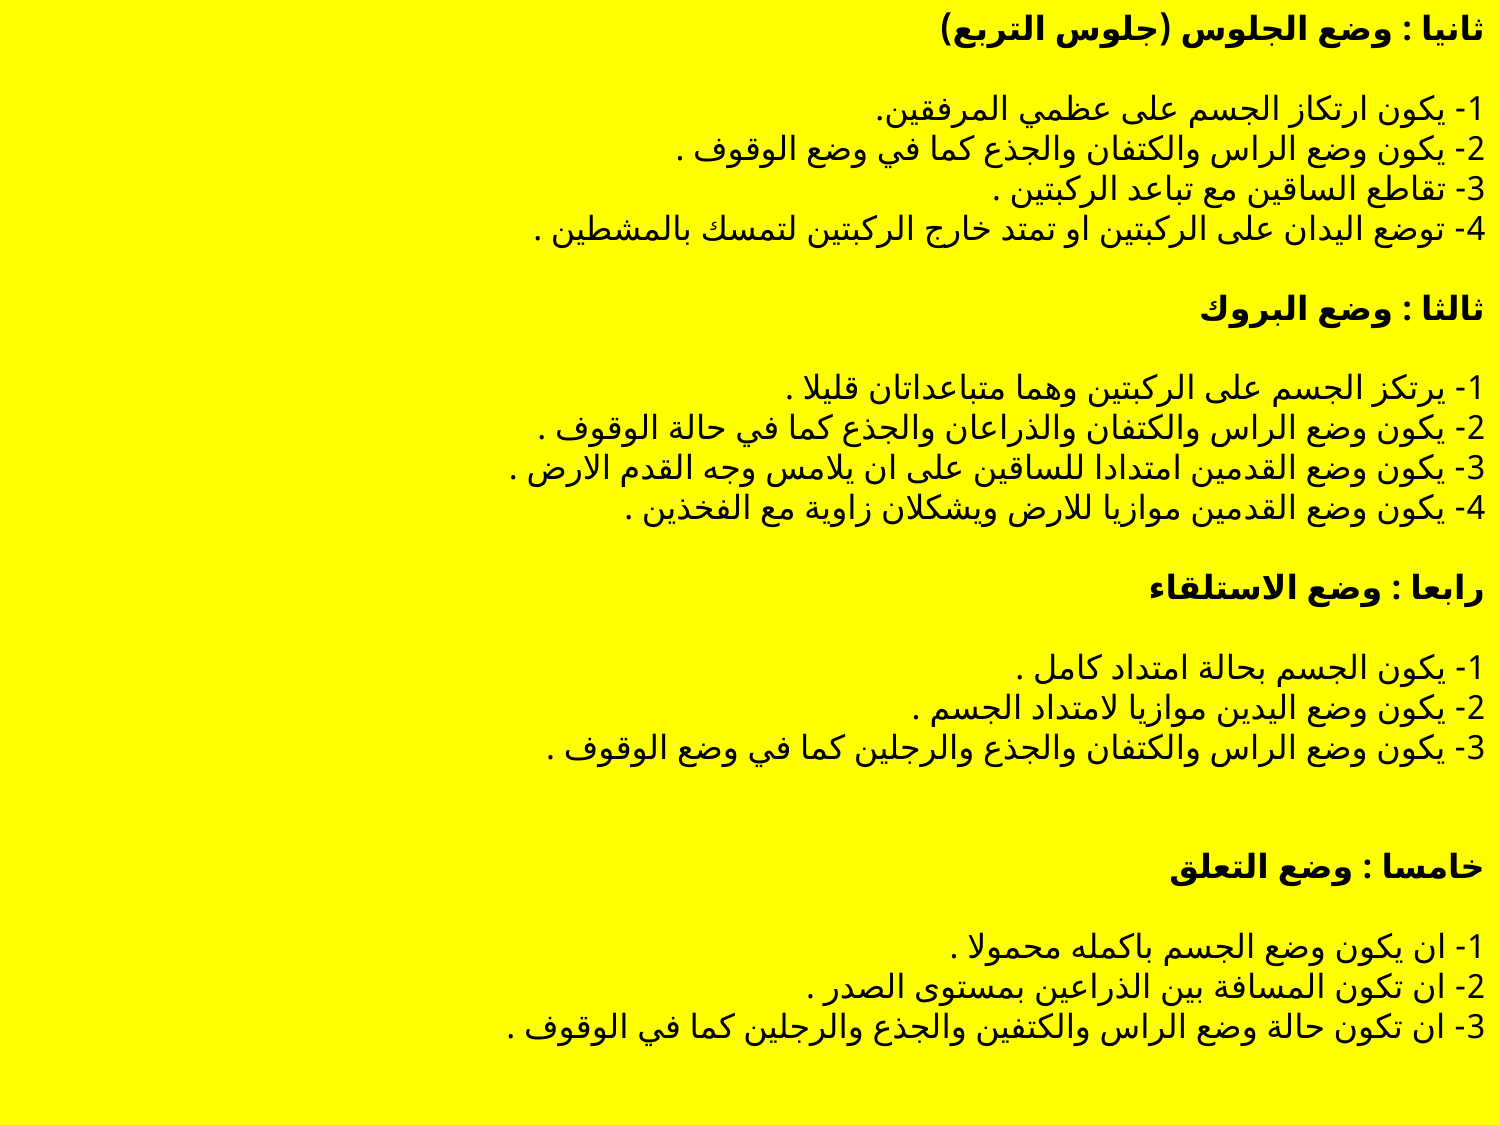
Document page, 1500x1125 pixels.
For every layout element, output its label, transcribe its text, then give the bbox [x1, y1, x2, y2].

text_box ثانيا : وضع الجلوس (جلوس التربع) 1- يكون ارتكاز الجسم على عظمي المرفقين. 2- يكون وضع الراس والكتفان والجذع كما في وضع الوقوف . 3- تقاطع الساقين مع تباعد الركبتين . 4- توضع اليدان على الركبتين او تمتد خارج الركبتين لتمسك بالمشطين . ثالثا : وضع البروك 1- يرتكز الجسم على الركبتين وهما متباعداتان قليلا . 2- يكون وضع الراس والكتفان والذراعان والجذع كما في حالة الوقوف . 3- يكون وضع القدمين امتدادا للساقين على ان يلامس وجه القدم الارض . 4- يكون وضع القدمين موازيا للارض ويشكلان زاوية مع الفخذين . رابعا : وضع الاستلقاء 1- يكون الجسم بحالة امتداد كامل . 2- يكون وضع اليدين موازيا لامتداد الجسم . 3- يكون وضع الراس والكتفان والجذع والرجلين كما في وضع الوقوف . خامسا : وضع التعلق 1- ان يكون وضع الجسم باكمله محمولا . 2- ان تكون المسافة بين الذراعين بمستوى الصدر . 3- ان تكون حالة وضع الراس والكتفين والجذع والرجلين كما في الوقوف . [0, 0, 1500, 1125]
